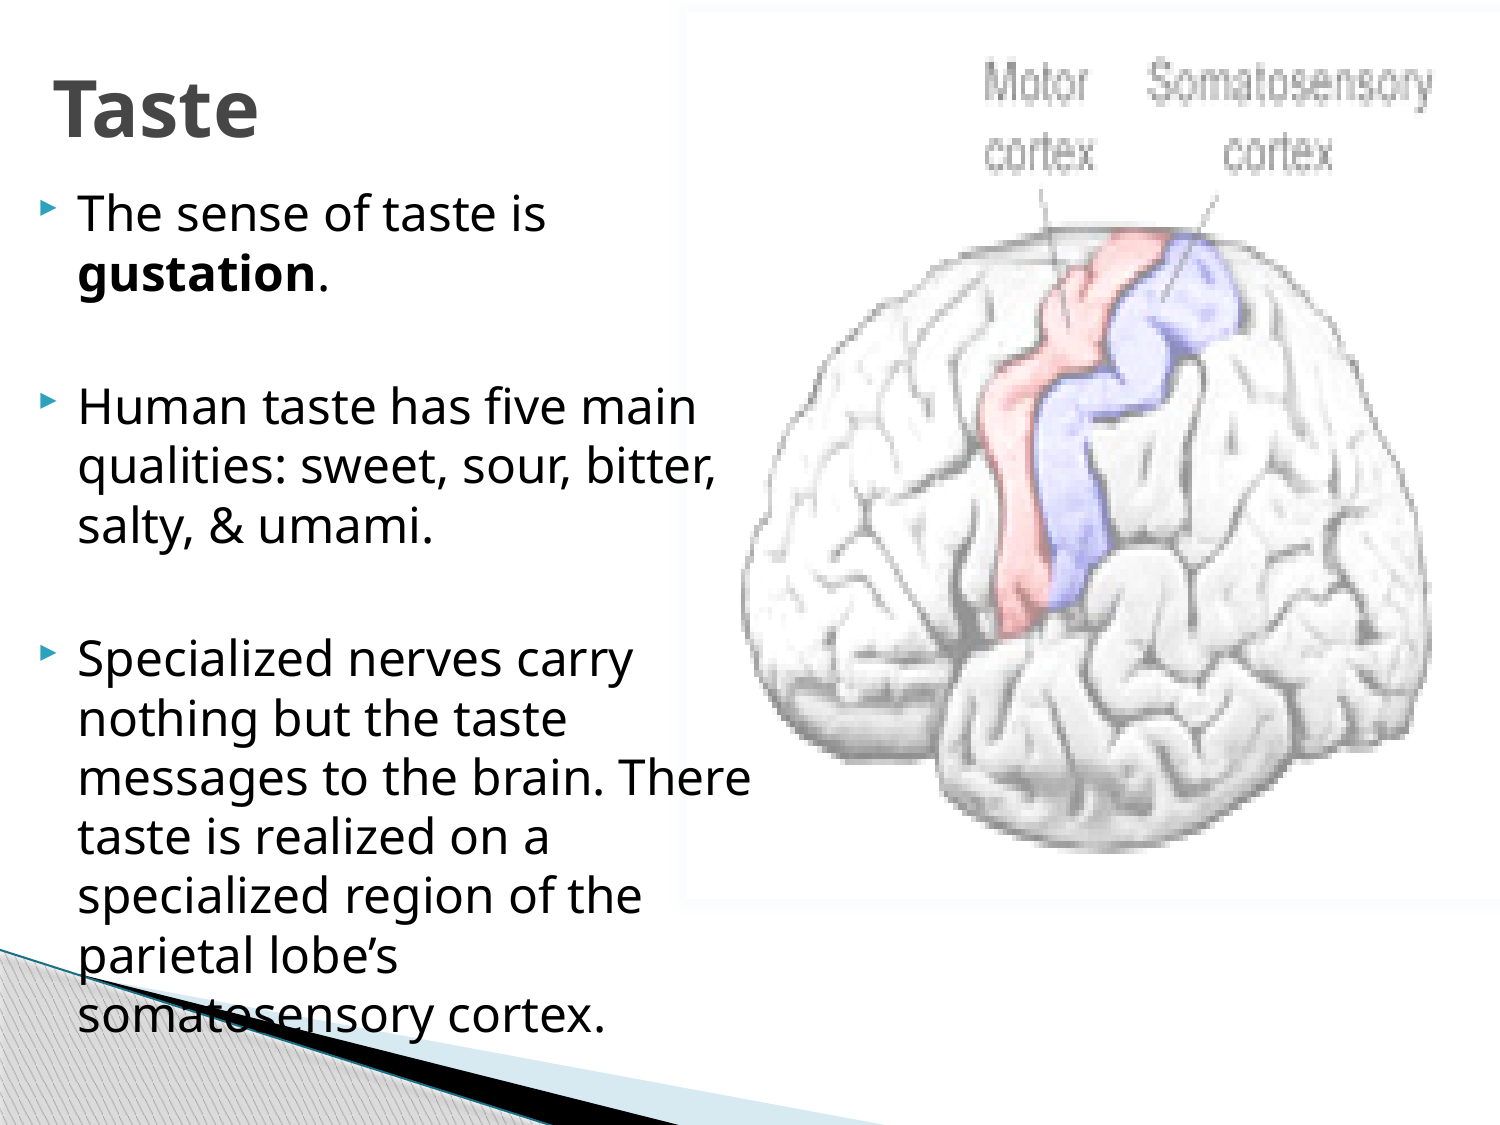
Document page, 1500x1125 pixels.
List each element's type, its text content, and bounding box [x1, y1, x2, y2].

picture [687, 12, 1500, 899]
title Taste [37, 12, 687, 200]
list The sense of taste is gustation. Human taste has five main qualities: sweet, sour, bitter, salty, & umami. Specialized nerves carry nothing but the taste messages to the brain. There taste is realized on a specialized region of the parietal lobe’s somatosensory cortex. [5, 174, 781, 1050]
